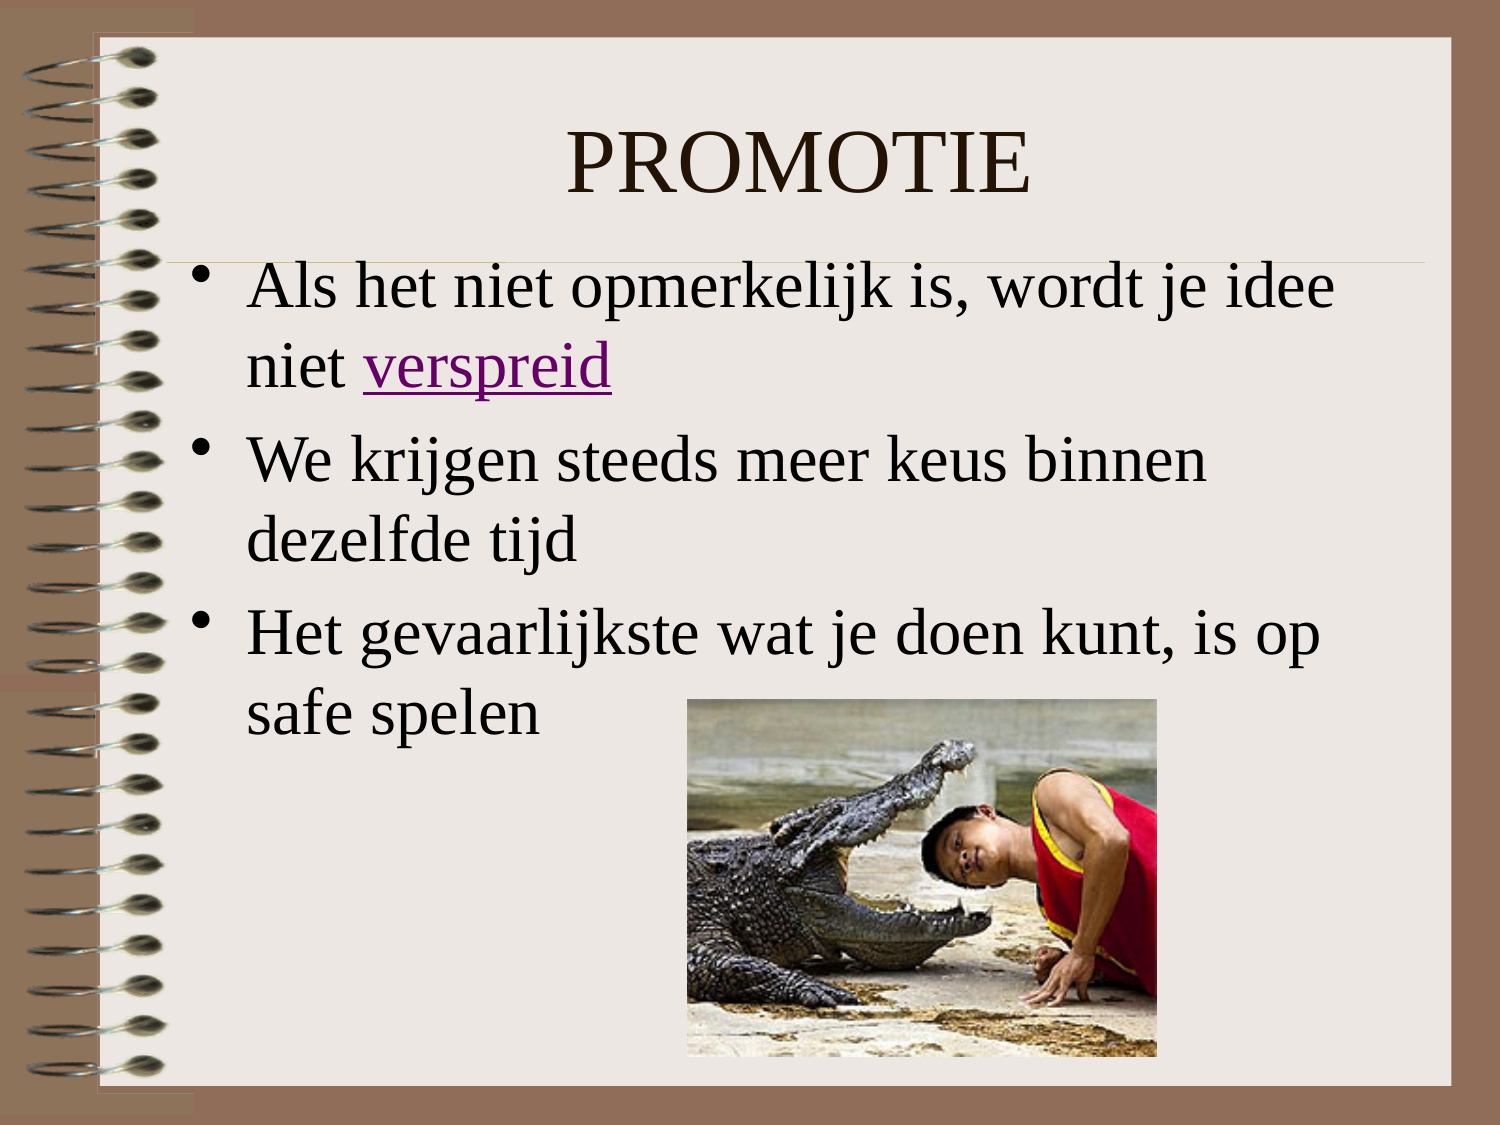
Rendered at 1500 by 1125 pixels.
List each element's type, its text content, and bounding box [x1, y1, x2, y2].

picture [0, 692, 194, 1115]
list Als het niet opmerkelijk is, wordt je idee niet verspreid We krijgen steeds meer keus binnen dezelfde tijd Het gevaarlijkste wat je doen kunt, is op safe spelen [174, 233, 1425, 963]
title PROMOTIE [174, 62, 1425, 233]
picture [0, 8, 194, 674]
picture [687, 699, 1157, 1057]
